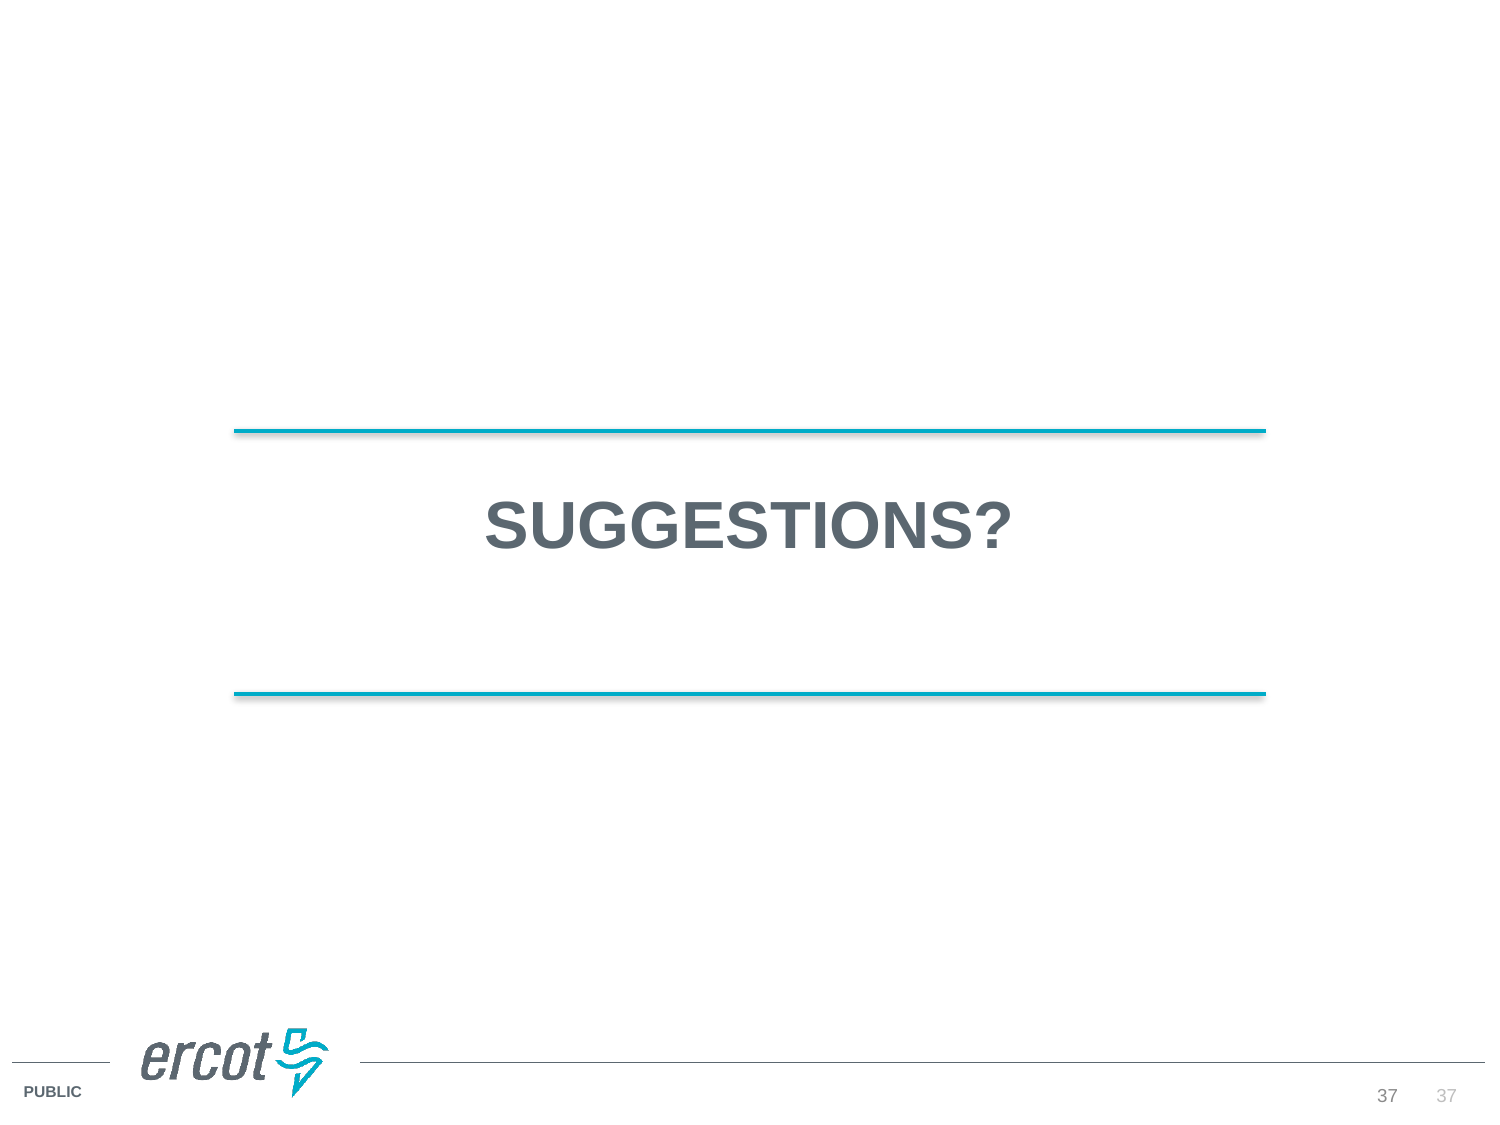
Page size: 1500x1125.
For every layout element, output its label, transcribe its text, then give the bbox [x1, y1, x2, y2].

slide_number 37 [1350, 1077, 1425, 1113]
picture [137, 1024, 332, 1100]
list Suggestions? [234, 474, 1266, 638]
